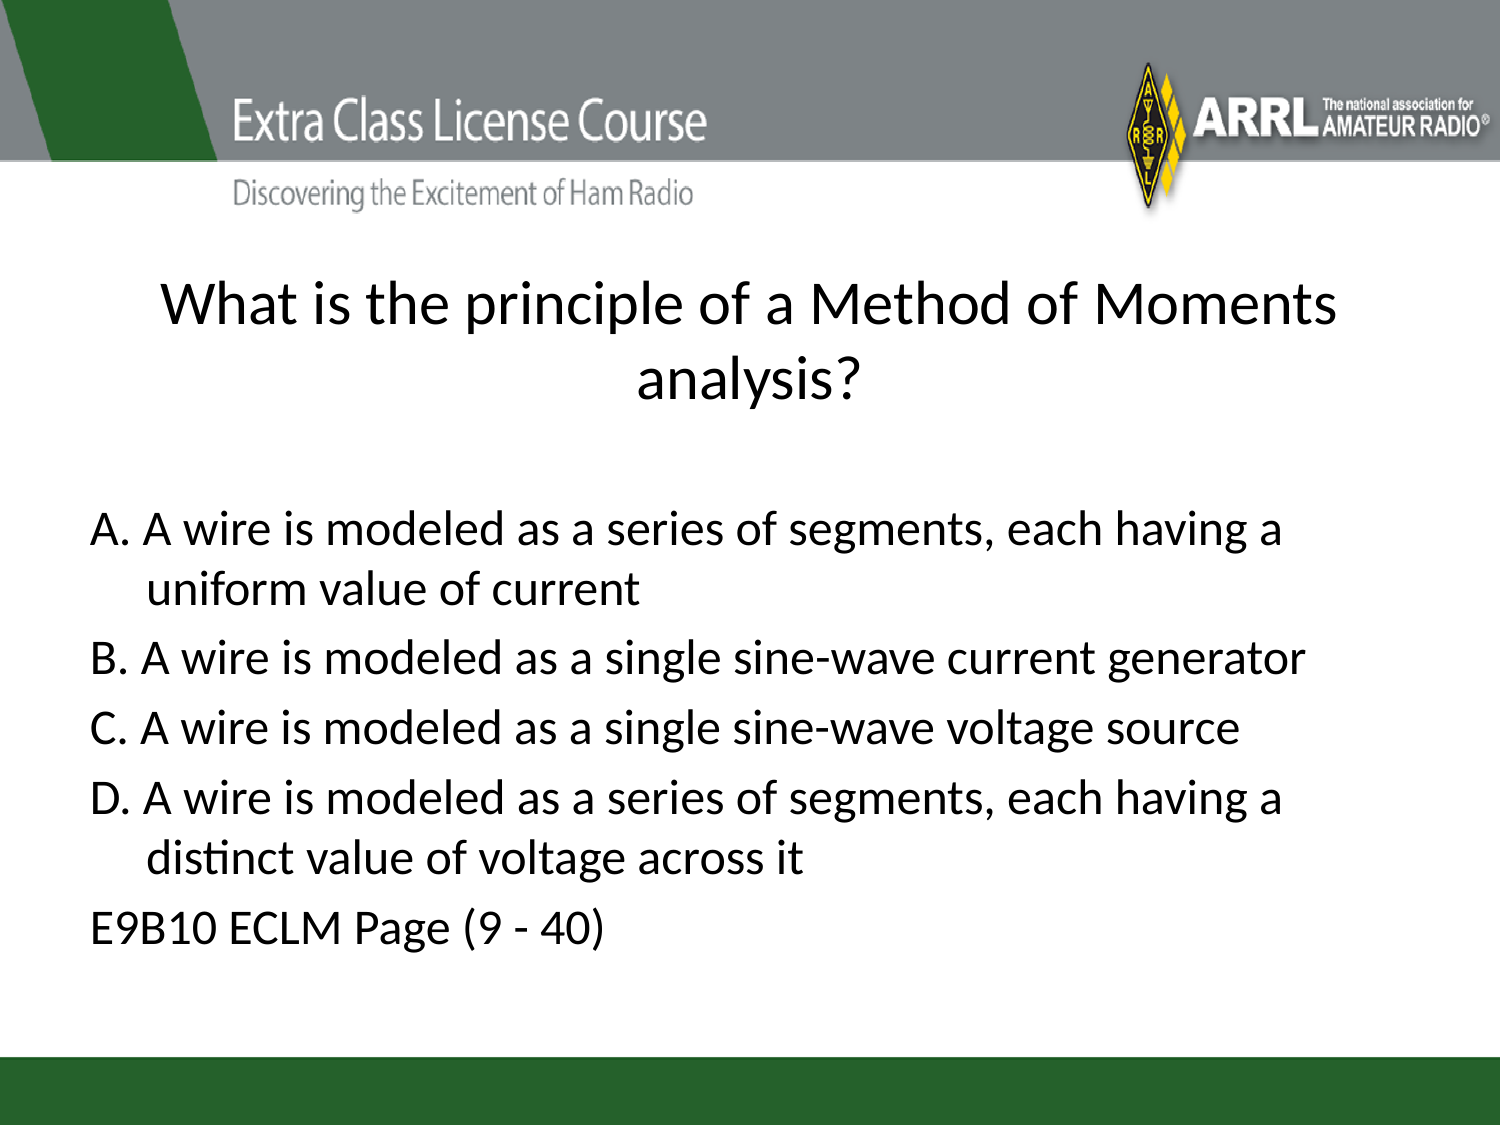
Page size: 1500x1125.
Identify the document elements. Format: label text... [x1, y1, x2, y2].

picture [0, 0, 1500, 1125]
title What is the principle of a Method of Moments analysis? [75, 254, 1425, 435]
list A. A wire is modeled as a series of segments, each having a uniform value of current B. A wire is modeled as a single sine-wave current generator C. A wire is modeled as a single sine-wave voltage source D. A wire is modeled as a series of segments, each having a distinct value of voltage across it E9B10 ECLM Page (9 - 40) [75, 487, 1425, 1005]
